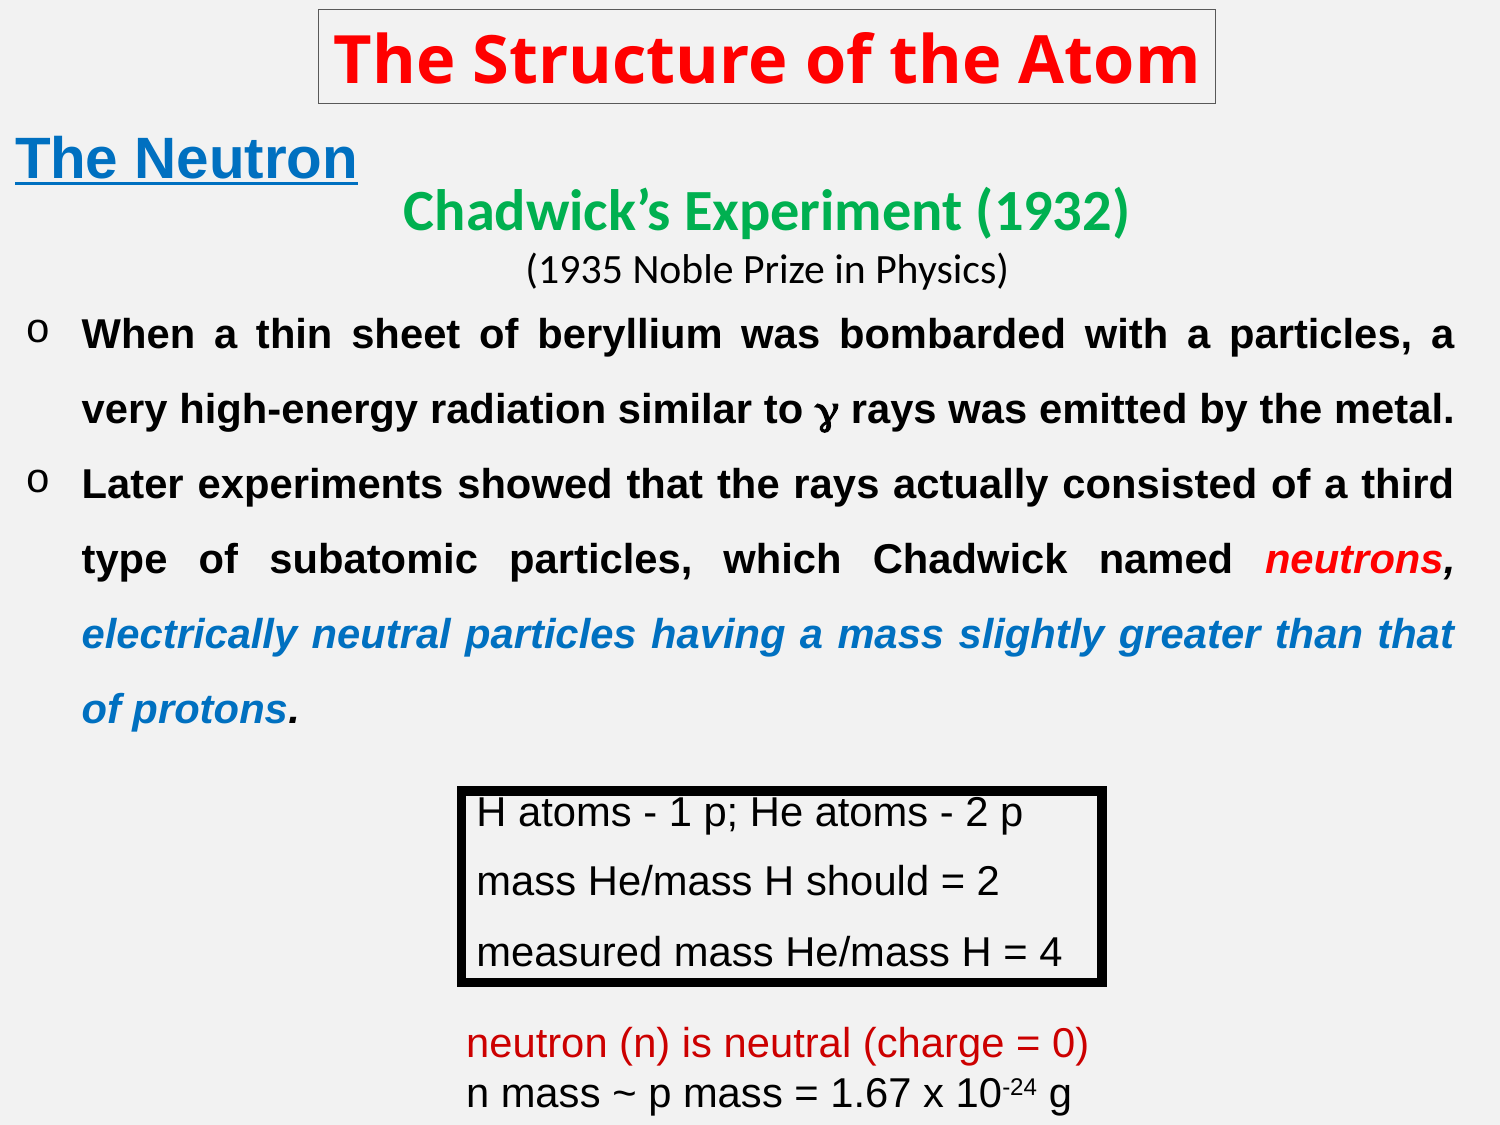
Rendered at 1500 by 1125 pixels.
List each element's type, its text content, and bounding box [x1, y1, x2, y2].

text_box The Neutron [0, 107, 390, 204]
text_box When a thin sheet of beryllium was bombarded with a particles, a very high-energy radiation similar to  rays was emitted by the metal. Later experiments showed that the rays actually consisted of a third type of subatomic particles, which Chadwick named neutrons, electrically neutral particles having a mass slightly greater than that of protons. [10, 274, 1470, 740]
text_box Chadwick’s Experiment (1932) (1935 Noble Prize in Physics) [246, 150, 1289, 274]
text_box H atoms - 1 p; He atoms - 2 p mass He/mass H should = 2 measured mass He/mass H = 4 [461, 790, 1102, 983]
text_box The Structure of the Atom [318, 9, 1216, 104]
text_box neutron (n) is neutral (charge = 0) n mass ~ p mass = 1.67 x 10-24 g [451, 1008, 1149, 1124]
